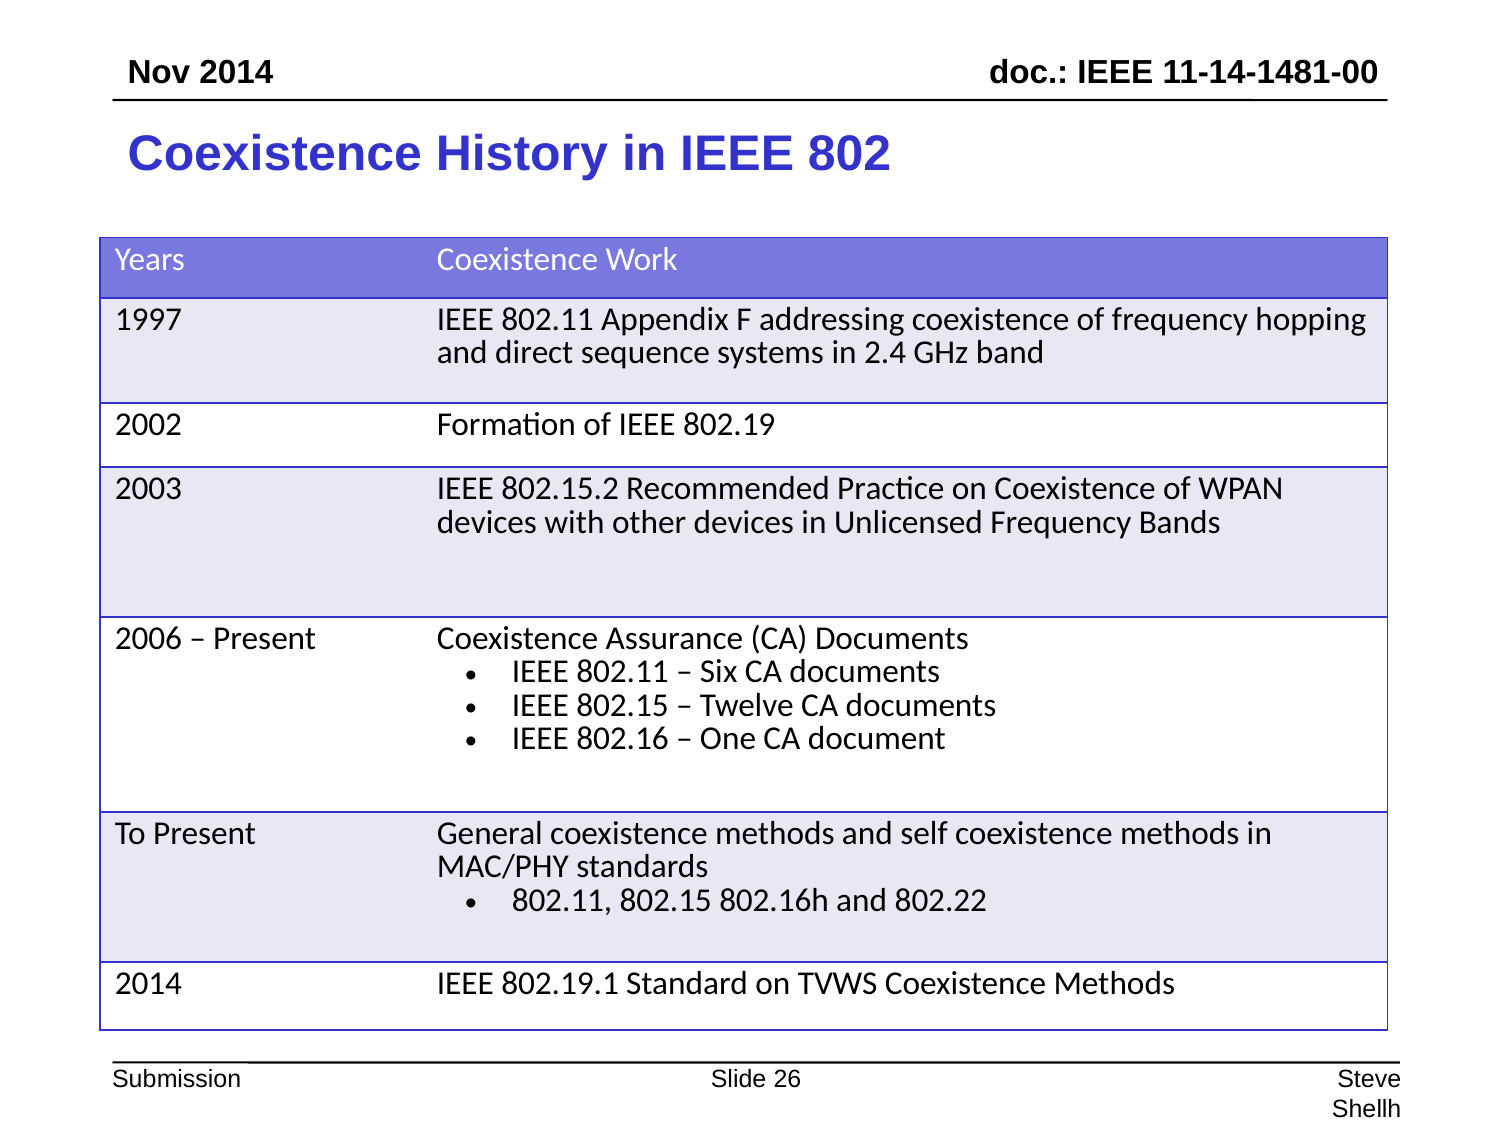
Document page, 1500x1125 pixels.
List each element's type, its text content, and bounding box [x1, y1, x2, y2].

table_cell 2006 – Present [101, 618, 422, 811]
table_cell IEEE 802.15.2 Recommended Practice on Coexistence of WPAN devices with other devices in Unlicensed Frequency Bands [422, 468, 1387, 616]
table_header Years [101, 238, 422, 297]
footer Steve Shellhammer, Qualcomm [1320, 1061, 1402, 1093]
slide_number Slide 26 [709, 1061, 803, 1093]
table_cell Coexistence Assurance (CA) Documents IEEE 802.11 – Six CA documents IEEE 802.15 – Twelve CA documents IEEE 802.16 – One CA document [422, 618, 1387, 811]
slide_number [112, 40, 463, 101]
table_cell 1997 [101, 299, 422, 402]
table_cell IEEE 802.11 Appendix F addressing coexistence of frequency hopping and direct sequence systems in 2.4 GHz band [422, 299, 1387, 402]
table_cell 2002 [101, 404, 422, 466]
table_cell 2003 [101, 468, 422, 616]
table_cell Formation of IEEE 802.19 [422, 404, 1387, 466]
table_cell General coexistence methods and self coexistence methods in MAC/PHY standards 802.11, 802.15 802.16h and 802.22 [422, 813, 1387, 961]
table_header Coexistence Work [422, 238, 1387, 297]
table_cell IEEE 802.19.1 Standard on TVWS Coexistence Methods [422, 963, 1387, 1029]
table_cell 2014 [101, 963, 422, 1029]
title Coexistence History in IEEE 802 [112, 112, 1388, 237]
table_cell To Present [101, 813, 422, 961]
